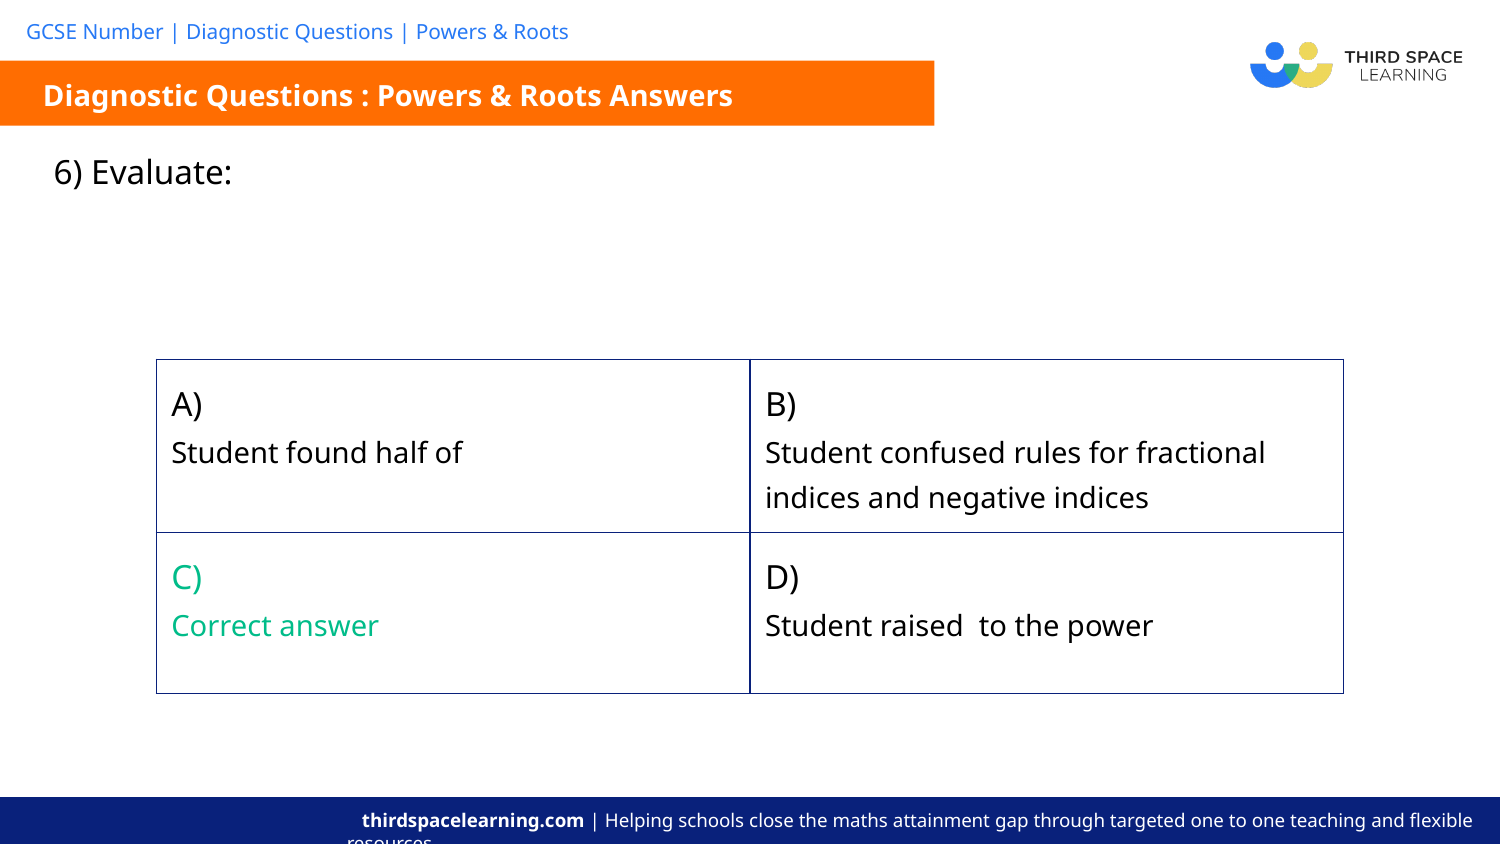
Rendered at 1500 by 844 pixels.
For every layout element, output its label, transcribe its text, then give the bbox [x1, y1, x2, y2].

text_box Diagnostic Questions : Powers & Roots Answers [27, 61, 778, 127]
picture [1250, 33, 1465, 99]
